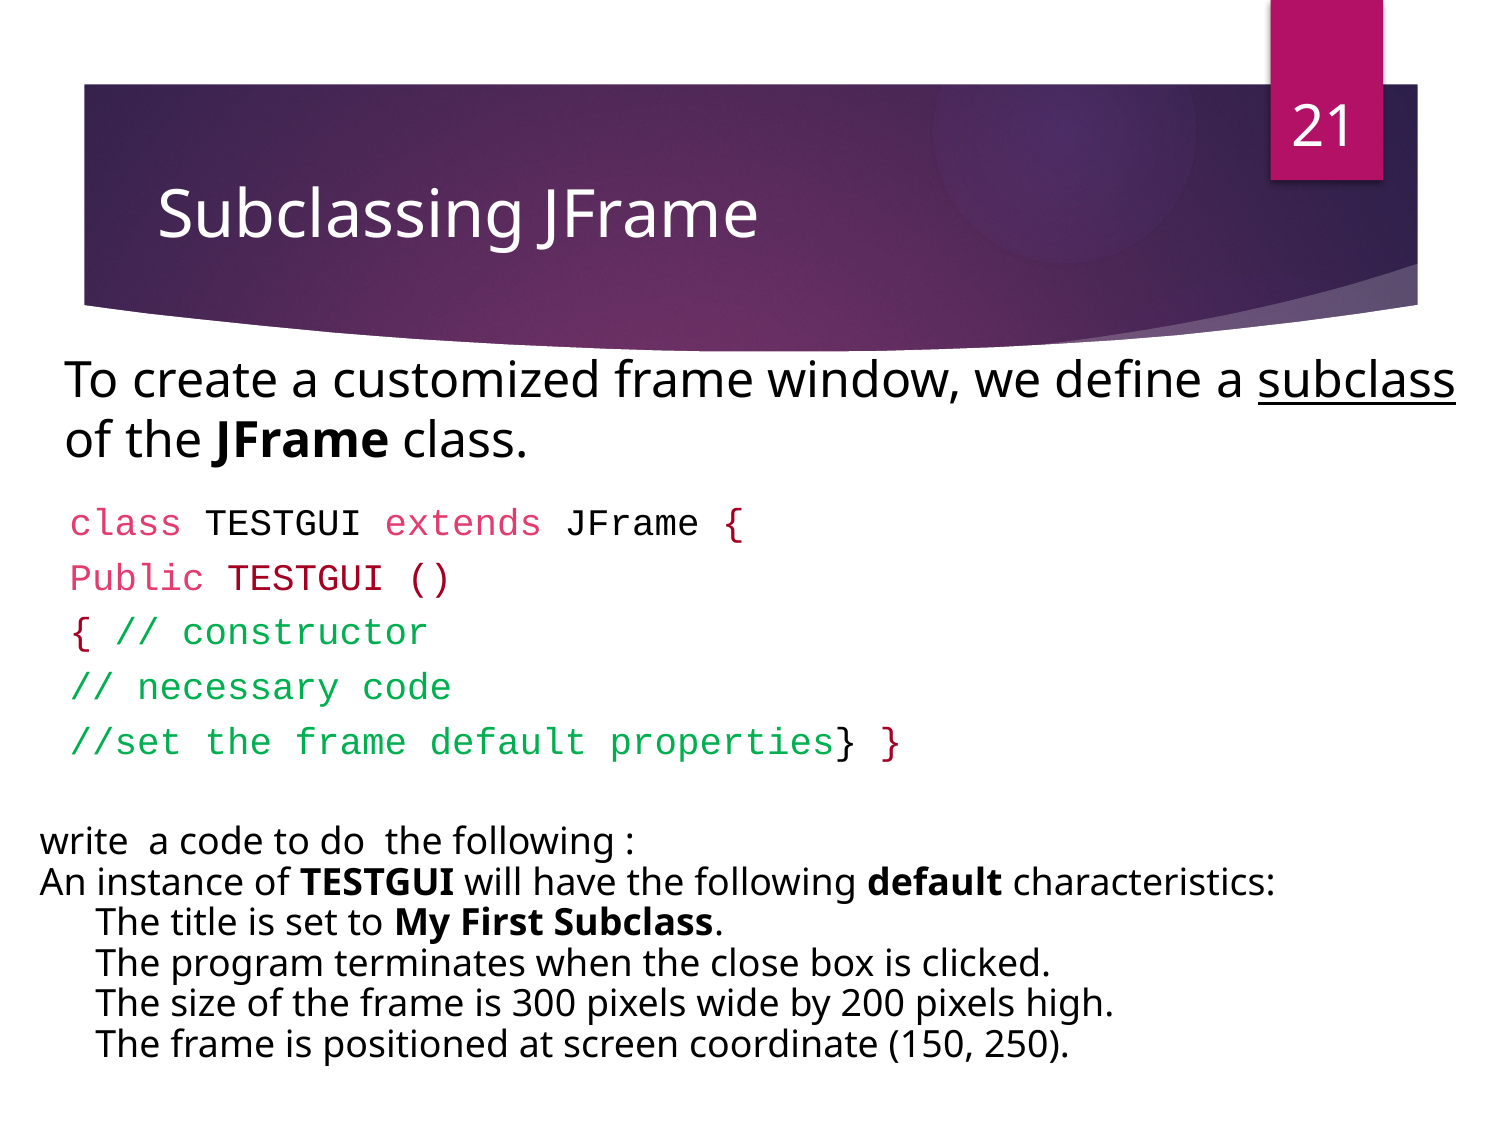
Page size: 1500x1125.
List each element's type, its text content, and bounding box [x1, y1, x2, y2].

text_box class TESTGUI extends JFrame { Public TESTGUI () { // constructor // necessary code //set the frame default properties} } [54, 499, 1330, 769]
slide_number 21 [1259, 48, 1390, 175]
text_box To create a customized frame window, we define a subclass of the JFrame class. [50, 340, 1500, 476]
title Subclassing JFrame [142, 152, 1183, 269]
text_box write a code to do the following : An instance of TESTGUI will have the following default characteristics: The title is set to My First Subclass. The program terminates when the close box is clicked. The size of the frame is 300 pixels wide by 200 pixels high. The frame is positioned at screen coordinate (150, 250). [24, 815, 1388, 1073]
